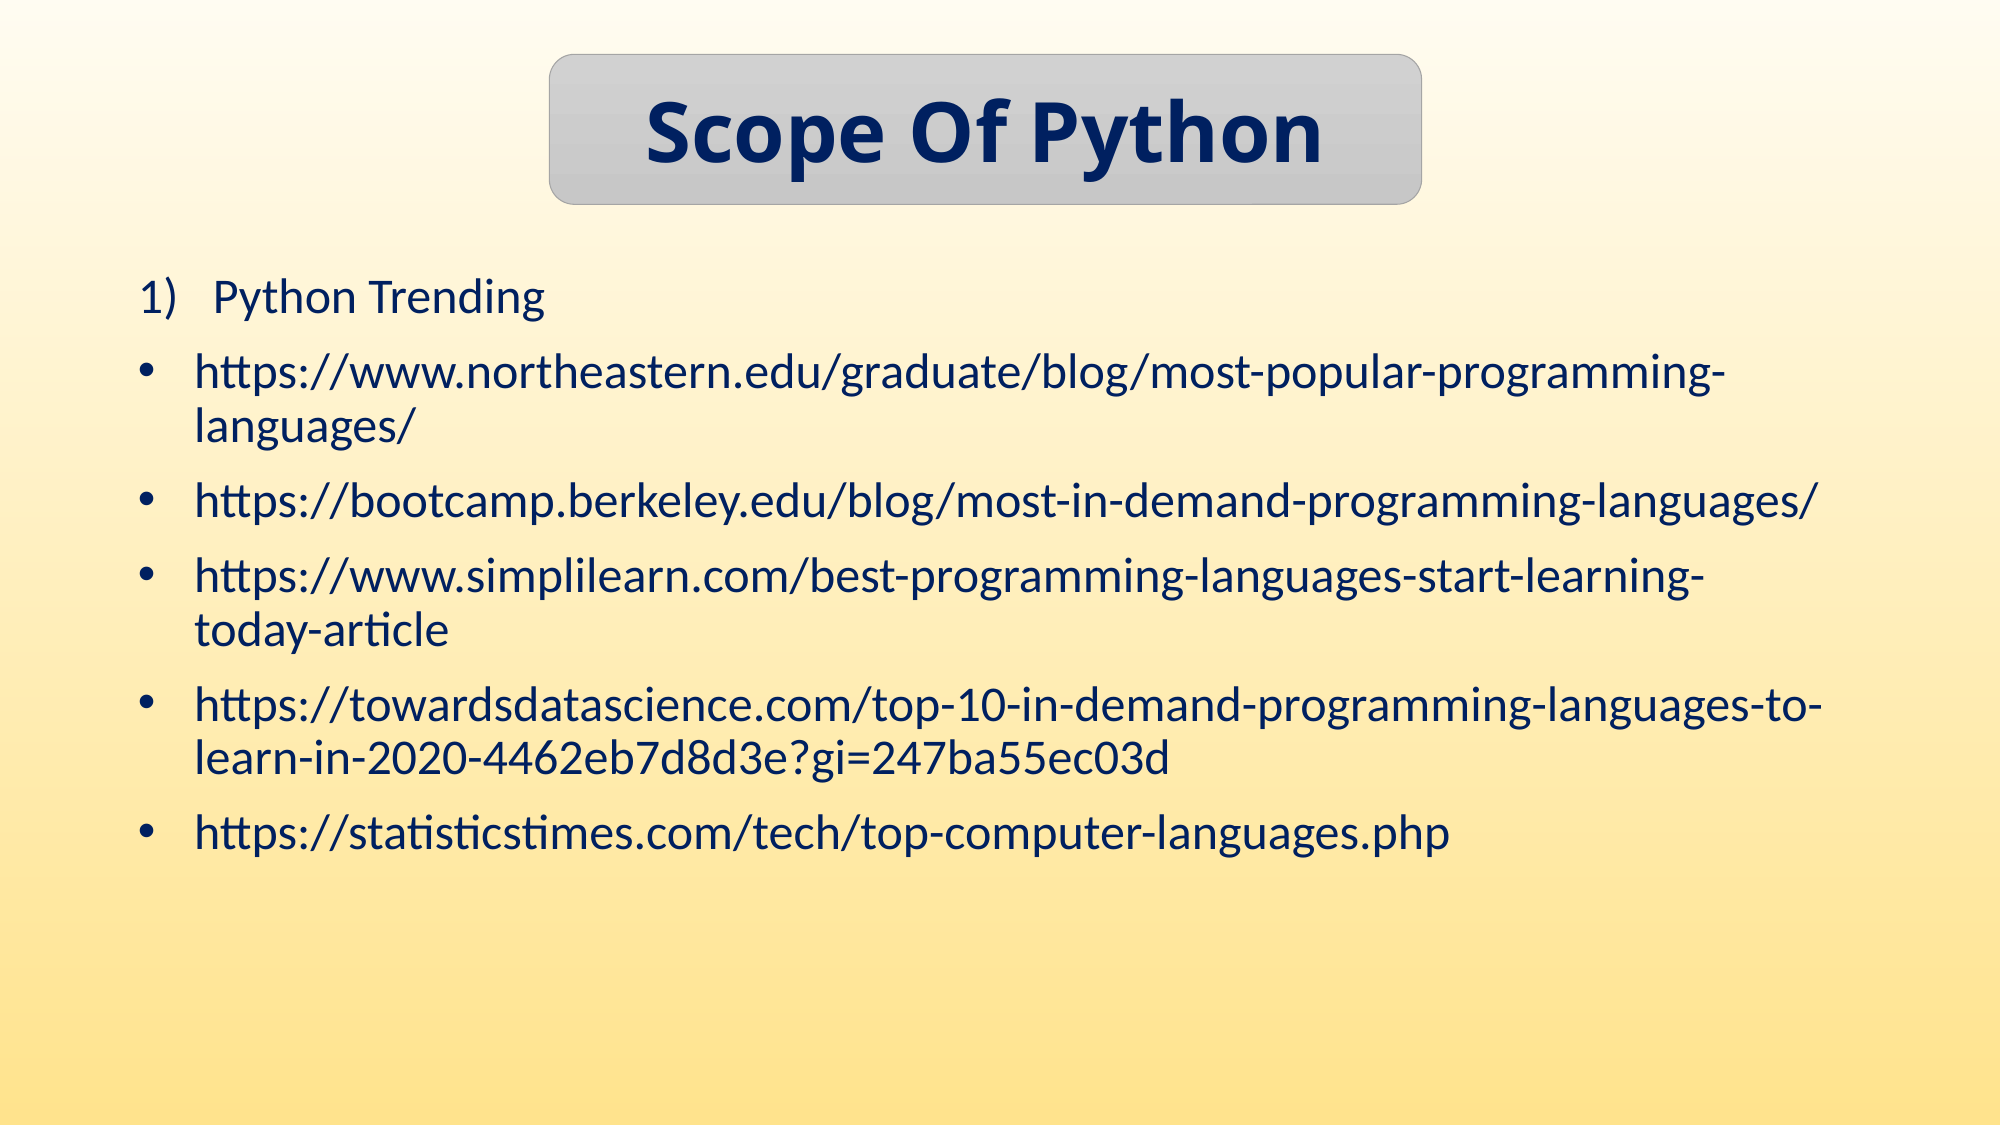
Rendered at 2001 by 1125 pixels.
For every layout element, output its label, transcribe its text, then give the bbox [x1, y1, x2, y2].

list Python Trending https://www.northeastern.edu/graduate/blog/most-popular-programming-languages/ https://bootcamp.berkeley.edu/blog/most-in-demand-programming-languages/ https://www.simplilearn.com/best-programming-languages-start-learning-today-article https://towardsdatascience.com/top-10-in-demand-programming-languages-to-learn-in-2020-4462eb7d8d3e?gi=247ba55ec03d https://statisticstimes.com/tech/top-computer-languages.php [122, 263, 1848, 1090]
text_box Scope Of Python [548, 53, 1423, 205]
